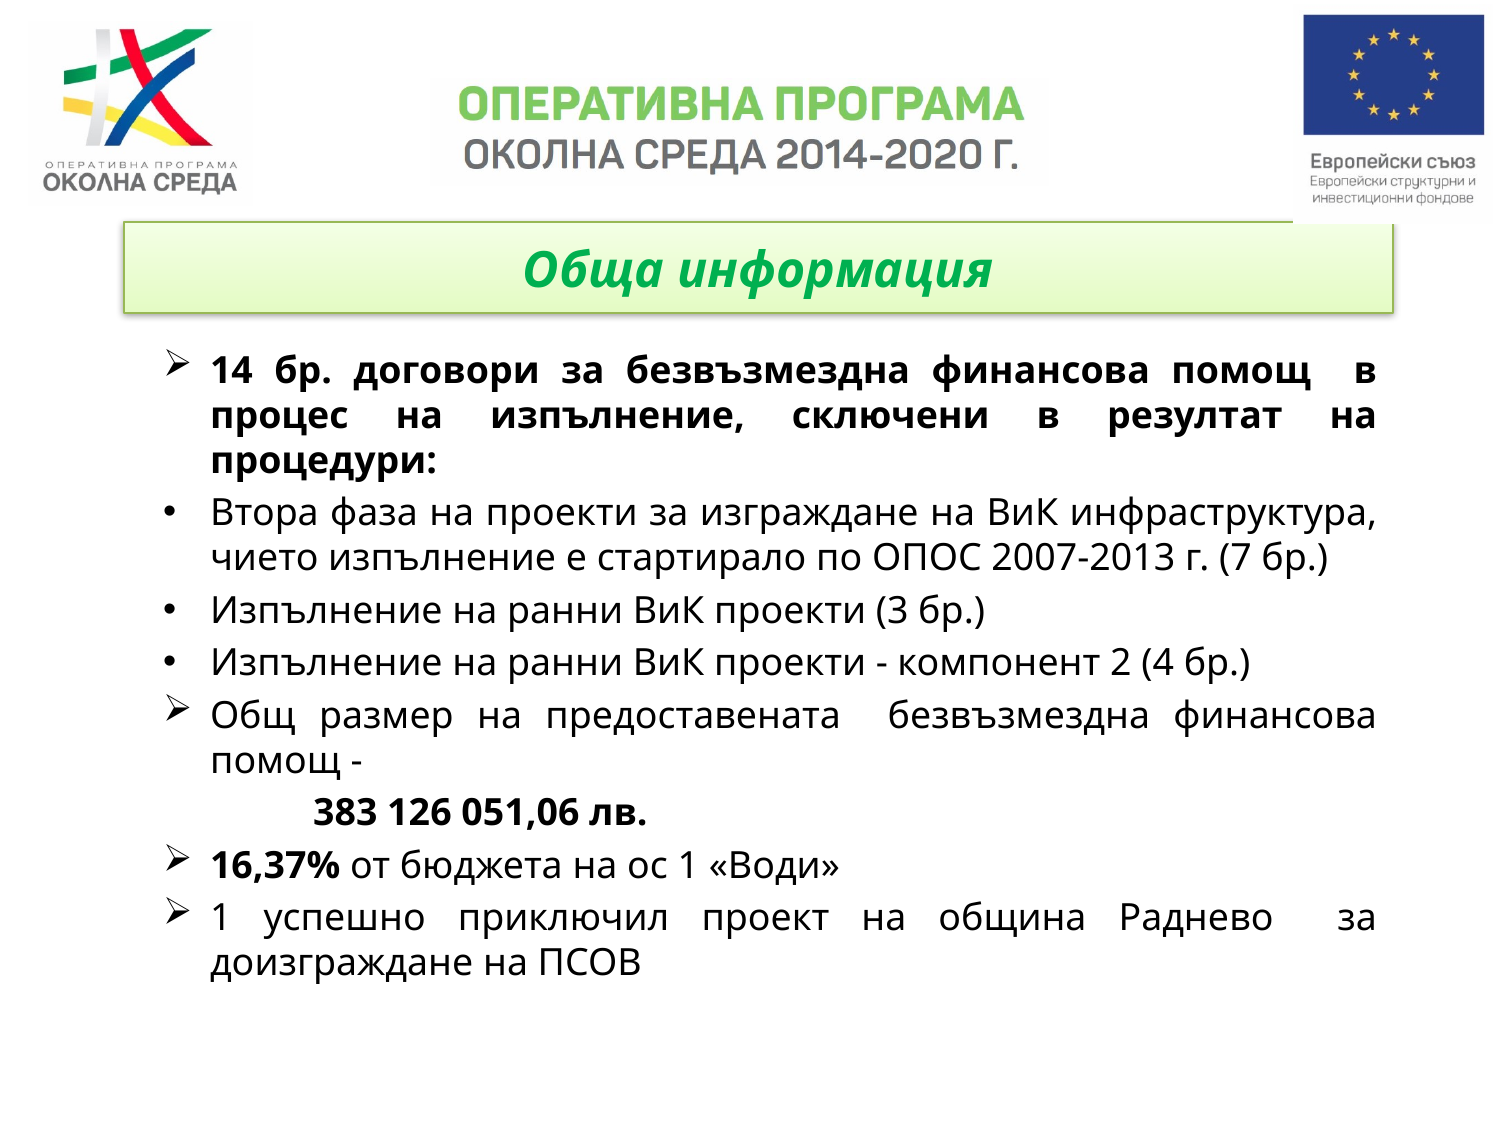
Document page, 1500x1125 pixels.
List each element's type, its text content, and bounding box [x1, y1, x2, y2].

picture [429, 77, 1049, 186]
picture [1293, 3, 1493, 224]
list 14 бр. договори за безвъзмездна финансова помощ в процес на изпълнение, сключени в резултат на процедури: Втора фаза на проекти за изграждане на ВиК инфраструктура, чието изпълнение е стартирало по ОПОС 2007-2013 г. (7 бр.) Изпълнение на ранни ВиК проекти (3 бр.) Изпълнение на ранни ВиК проекти - компонент 2 (4 бр.) Общ размер на предоставената безвъзмездна финансова помощ - 383 126 051,06 лв. 16,37% от бюджета на ос 1 «Води» 1 успешно приключил проект на община Раднево за доизграждане на ПСОВ [73, 338, 1393, 1071]
picture [28, 21, 254, 206]
title Обща информация [123, 221, 1394, 314]
